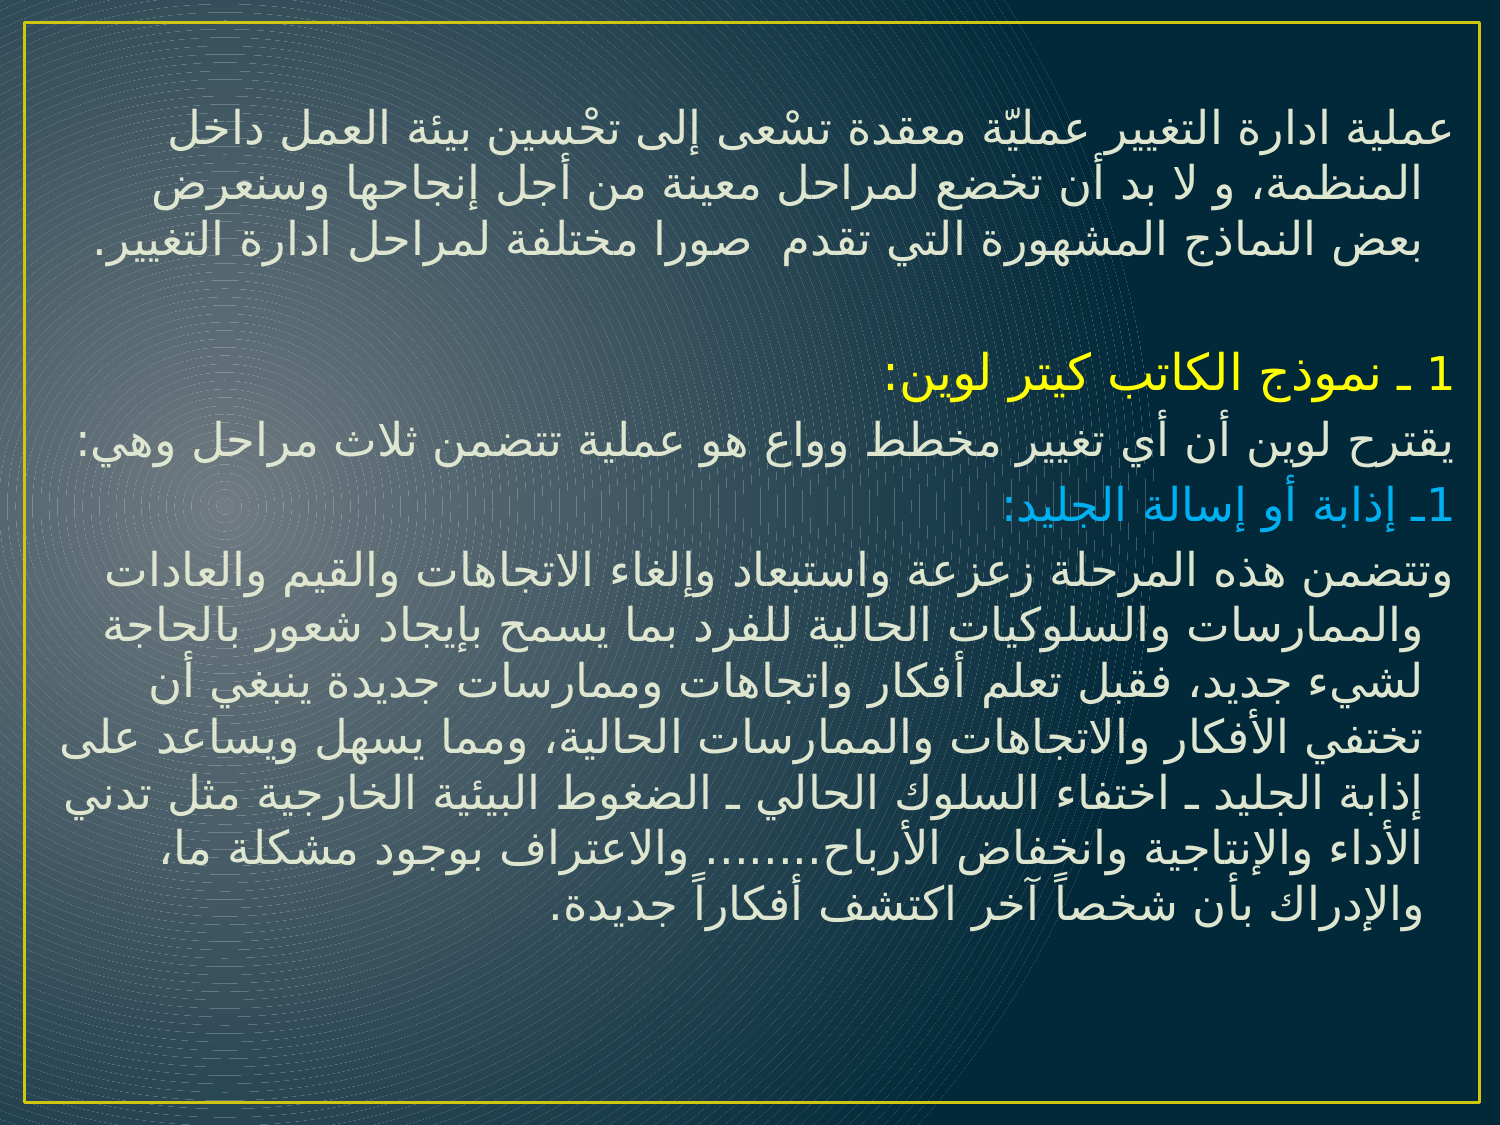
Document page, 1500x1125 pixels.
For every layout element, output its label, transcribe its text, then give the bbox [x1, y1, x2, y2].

list عملية ادارة التغيير عمليّة معقدة تسْعى إلى تحْسين بيئة العمل داخل المنظمة، و لا بد أن تخضع لمراحل معينة من أجل إنجاحها وسنعرض بعض النماذج المشهورة التي تقدم صورا مختلفة لمراحل ادارة التغيير. 1 ـ نموذج الكاتب كيتر لوين: يقترح لوين أن أي تغيير مخطط وواع هو عملية تتضمن ثلاث مراحل وهي: 1ـ إذابة أو إسالة الجليد: وتتضمن هذه المرحلة زعزعة واستبعاد وإلغاء الاتجاهات والقيم والعادات والممارسات والسلوكيات الحالية للفرد بما يسمح بإيجاد شعور بالحاجة لشيء جديد، فقبل تعلم أفكار واتجاهات وممارسات جديدة ينبغي أن تختفي الأفكار والاتجاهات والممارسات الحالية، ومما يسهل ويساعد على إذابة الجليد ـ اختفاء السلوك الحالي ـ الضغوط البيئية الخارجية مثل تدني الأداء والإنتاجية وانخفاض الأرباح........ والاعتراف بوجود مشكلة ما، والإدراك بأن شخصاً آخر اكتشف أفكاراً جديدة. [41, 90, 1471, 1059]
